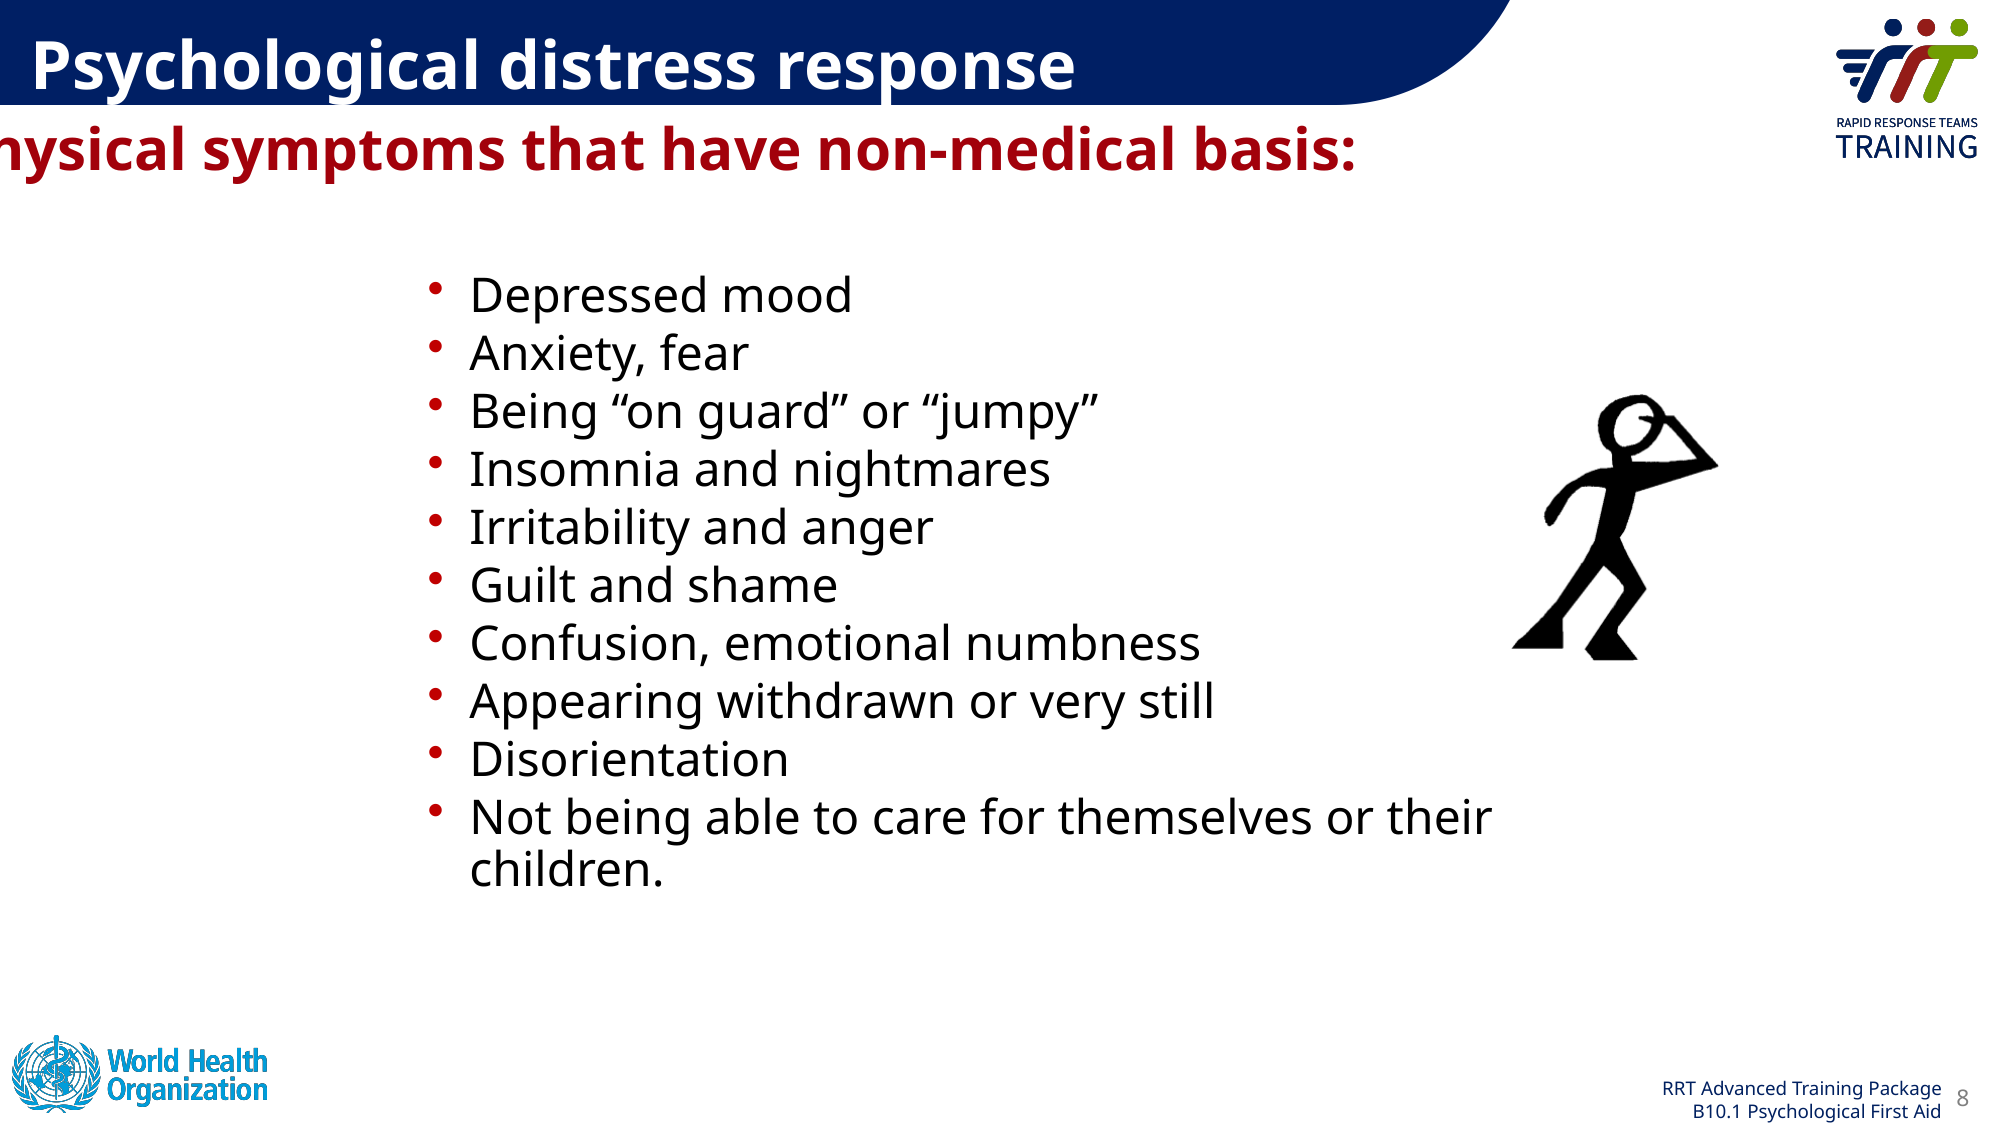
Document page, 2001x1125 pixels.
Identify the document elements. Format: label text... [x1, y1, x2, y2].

picture [1503, 373, 1728, 667]
text_box Physical symptoms that have non-medical basis: [0, 112, 1365, 191]
picture [24, 1054, 36, 1087]
picture [46, 1056, 54, 1062]
picture [71, 1053, 90, 1091]
picture [36, 1088, 78, 1105]
picture [12, 1035, 54, 1068]
picture [30, 1083, 37, 1091]
picture [1835, 19, 1978, 167]
picture [50, 1108, 62, 1113]
picture [12, 1083, 48, 1113]
picture [22, 1062, 26, 1077]
text_box Psychological distress response [22, 15, 1490, 122]
picture [59, 1035, 267, 1113]
picture [0, 0, 1533, 105]
picture [34, 1054, 43, 1078]
picture [40, 1062, 47, 1070]
list Depressed mood Anxiety, fear Being “on guard” or “jumpy” Insomnia and nightmares Irritability and anger Guilt and shame Confusion, emotional numbness Appearing withdrawn or very still Disorientation Not being able to care for themselves or their children. [419, 263, 1581, 862]
